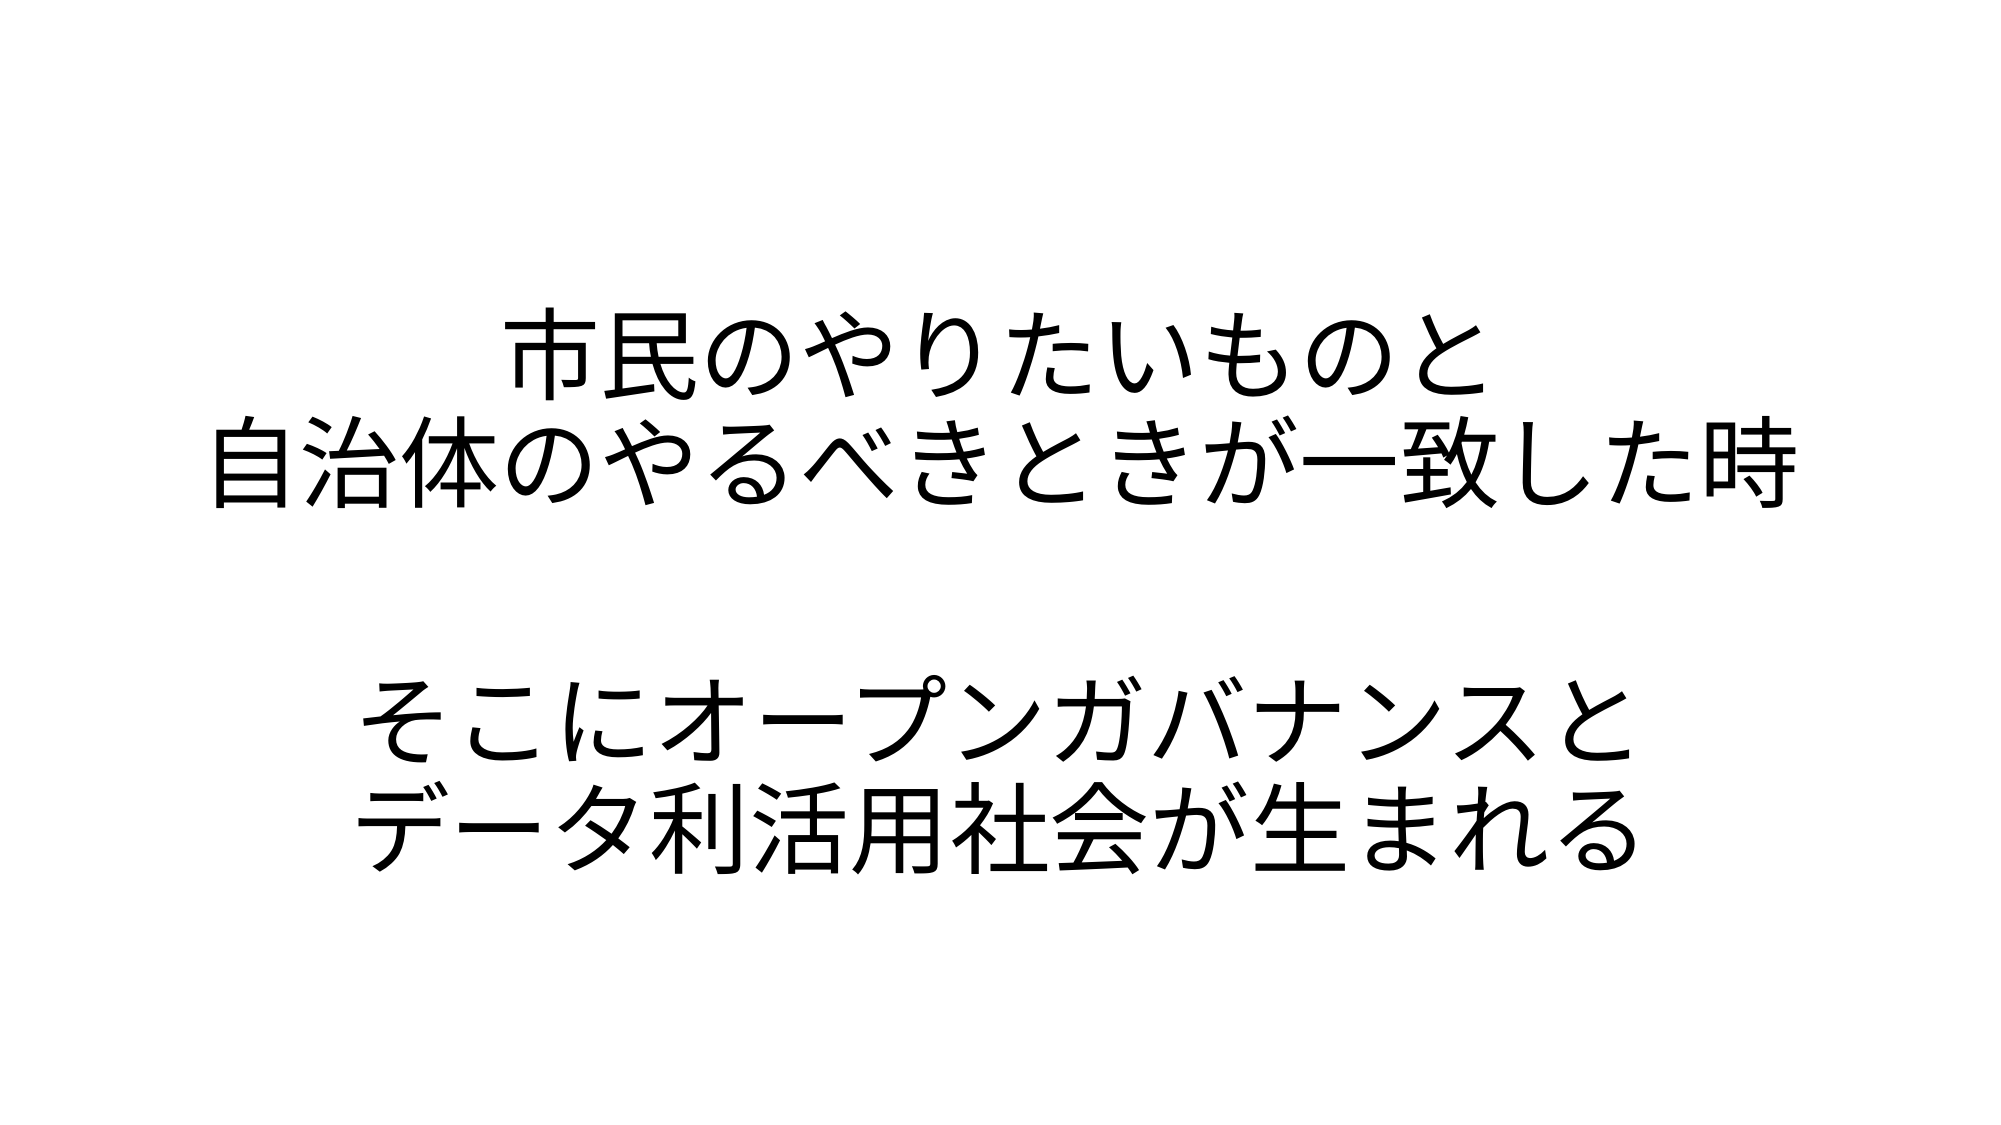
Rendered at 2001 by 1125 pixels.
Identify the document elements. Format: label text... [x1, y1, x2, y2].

list 市民のやりたいものと 自治体のやるべきときが一致した時 そこにオープンガバナンスと データ利活用社会が生まれる [137, 181, 1863, 1014]
